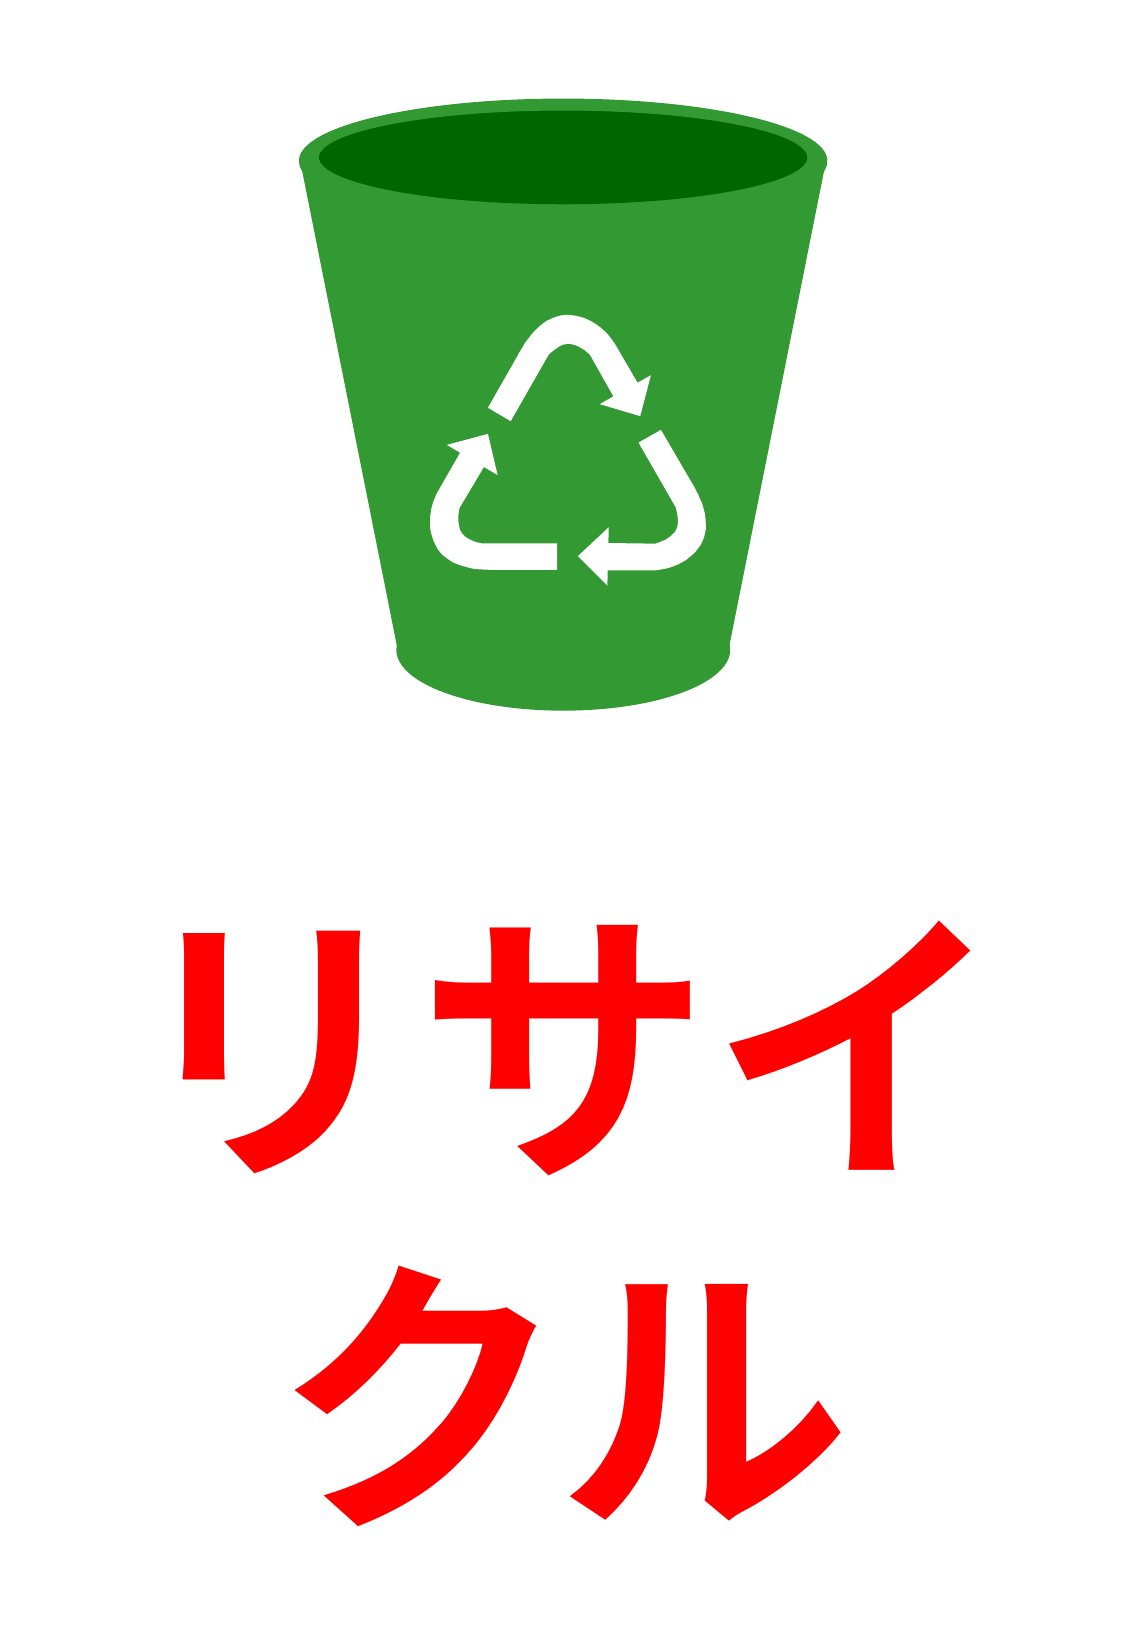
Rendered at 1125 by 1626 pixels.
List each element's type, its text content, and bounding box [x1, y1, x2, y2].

text_box リサイクル [0, 858, 1125, 1573]
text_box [298, 98, 828, 711]
